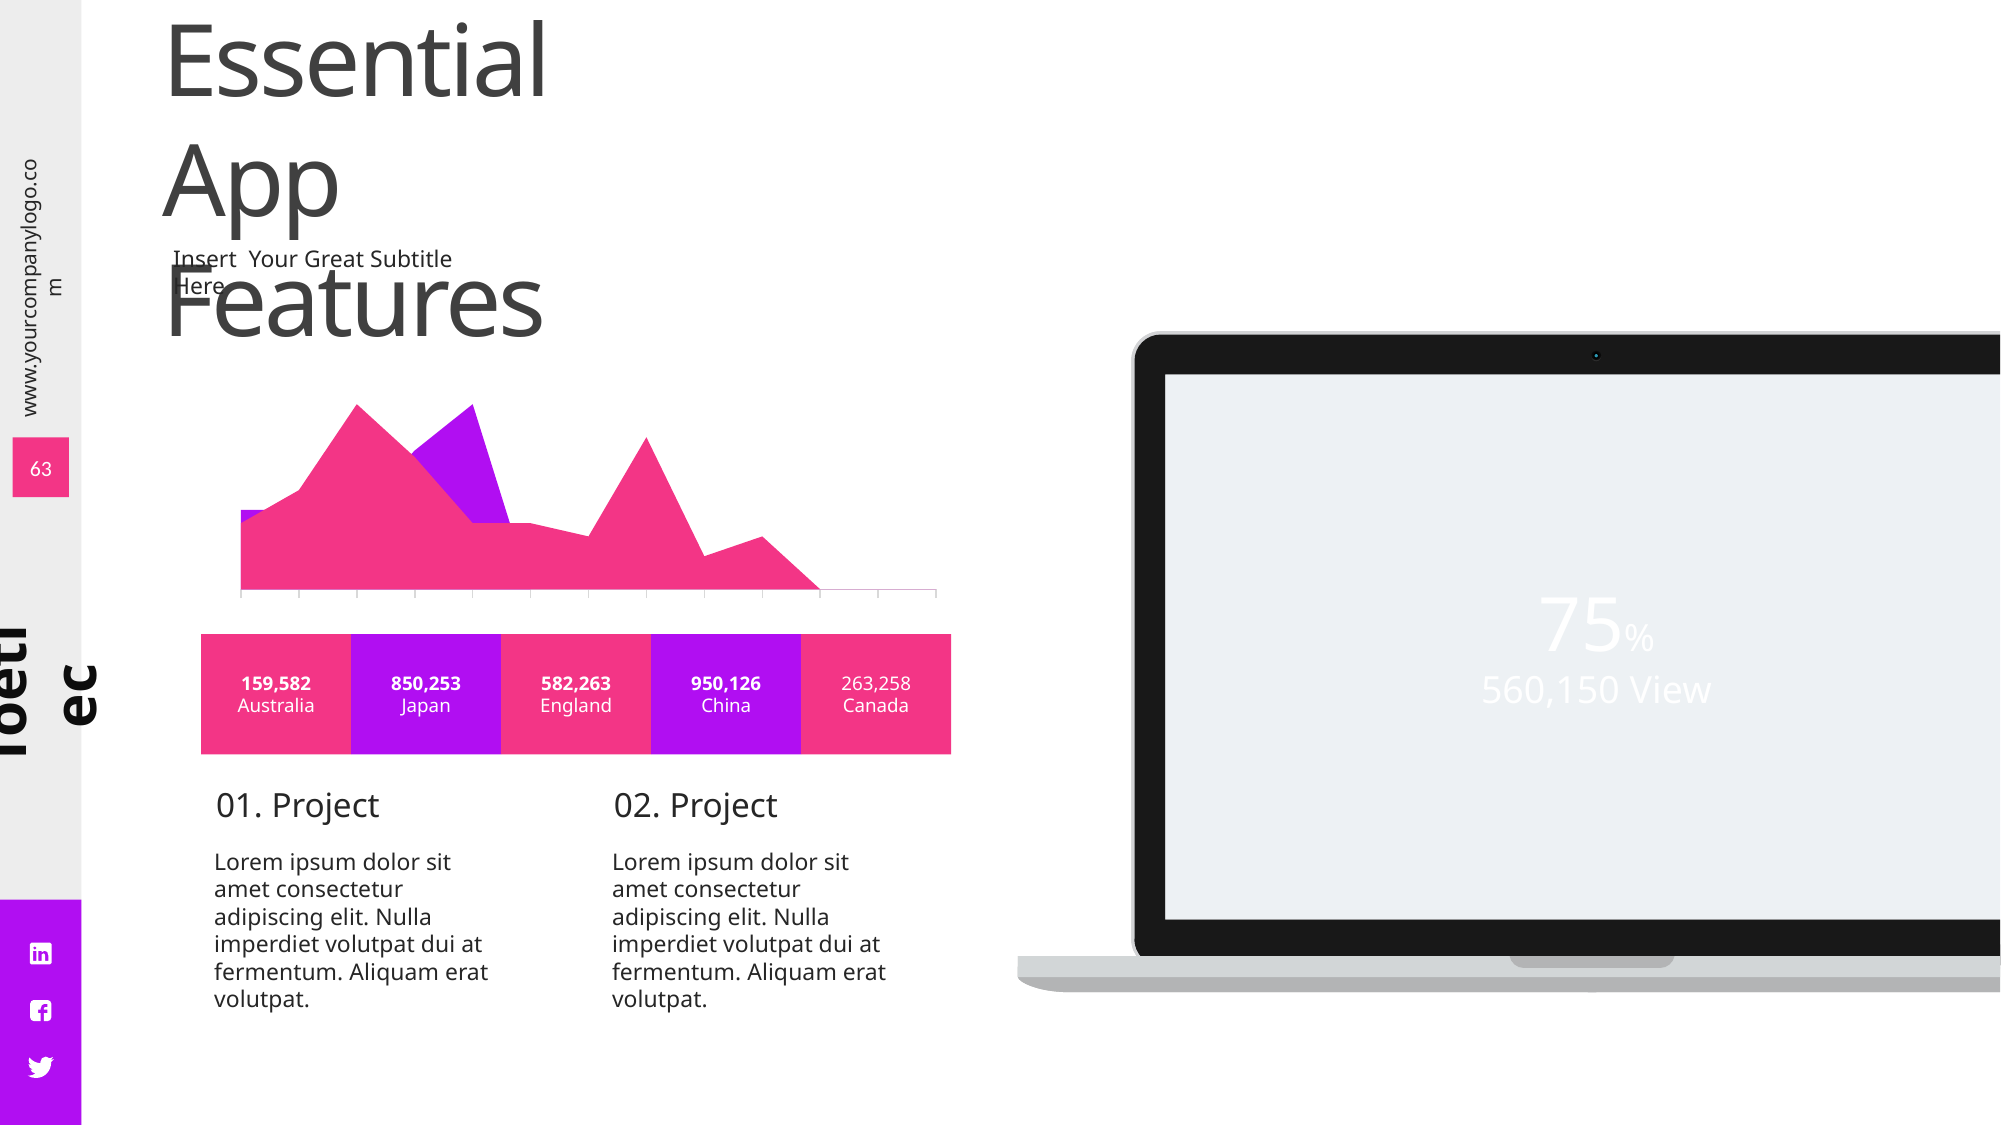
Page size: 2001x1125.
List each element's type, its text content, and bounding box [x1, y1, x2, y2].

text_box Essential App Features [147, 116, 677, 236]
text_box 950,126 China [650, 633, 800, 755]
text_box Lorem ipsum dolor sit amet consectetur adipiscing elit. Nulla imperdiet volutpat dui at fermentum. Aliquam erat volutpat. [199, 840, 512, 1020]
text_box Insert Your Great Subtitle Here [158, 237, 512, 307]
slide_number 63 [12, 437, 69, 498]
text_box 159,582 Australia [200, 633, 350, 755]
text_box 02. Project [598, 755, 821, 840]
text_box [1017, 331, 2000, 993]
text_box Lorem ipsum dolor sit amet consectetur adipiscing elit. Nulla imperdiet volutpat dui at fermentum. Aliquam erat volutpat. [597, 840, 910, 1020]
picture [1160, 365, 2000, 924]
text_box 582,263 England [500, 633, 650, 755]
text_box 263,258 Canada [800, 633, 952, 755]
chart [201, 374, 952, 633]
text_box 01. Project [201, 755, 423, 840]
text_box 850,253 Japan [350, 633, 500, 755]
